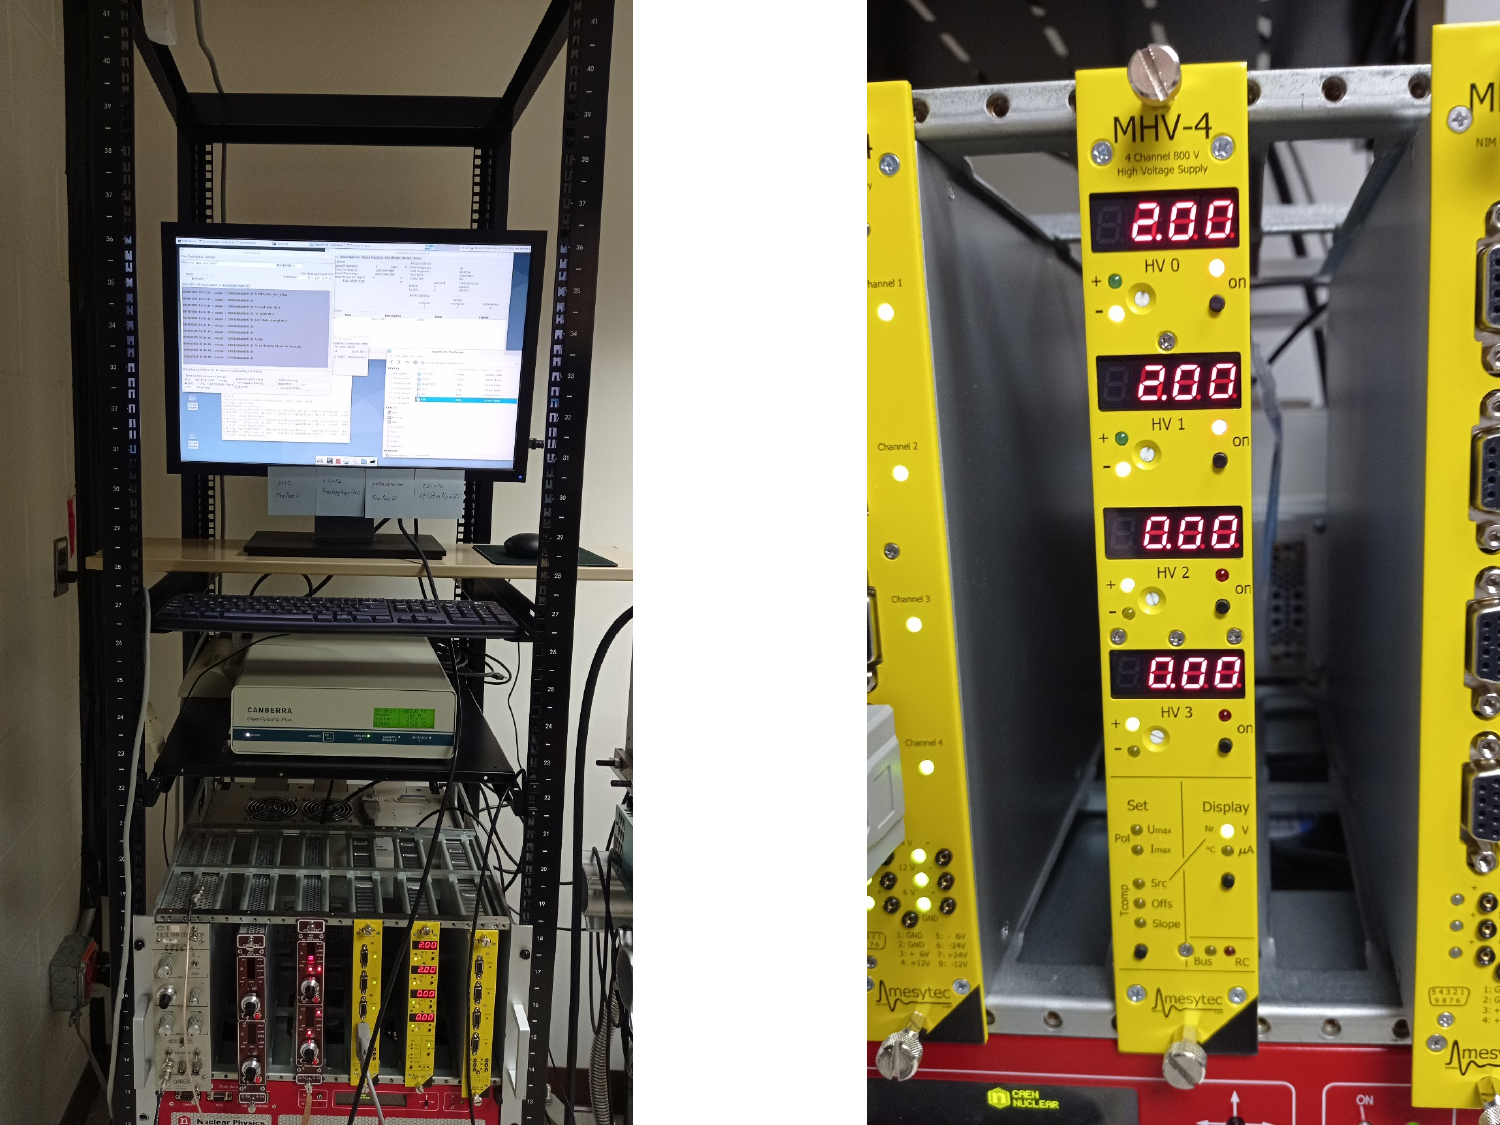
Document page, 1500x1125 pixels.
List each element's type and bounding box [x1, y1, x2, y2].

picture [0, 0, 633, 1125]
picture [867, 0, 1500, 1125]
